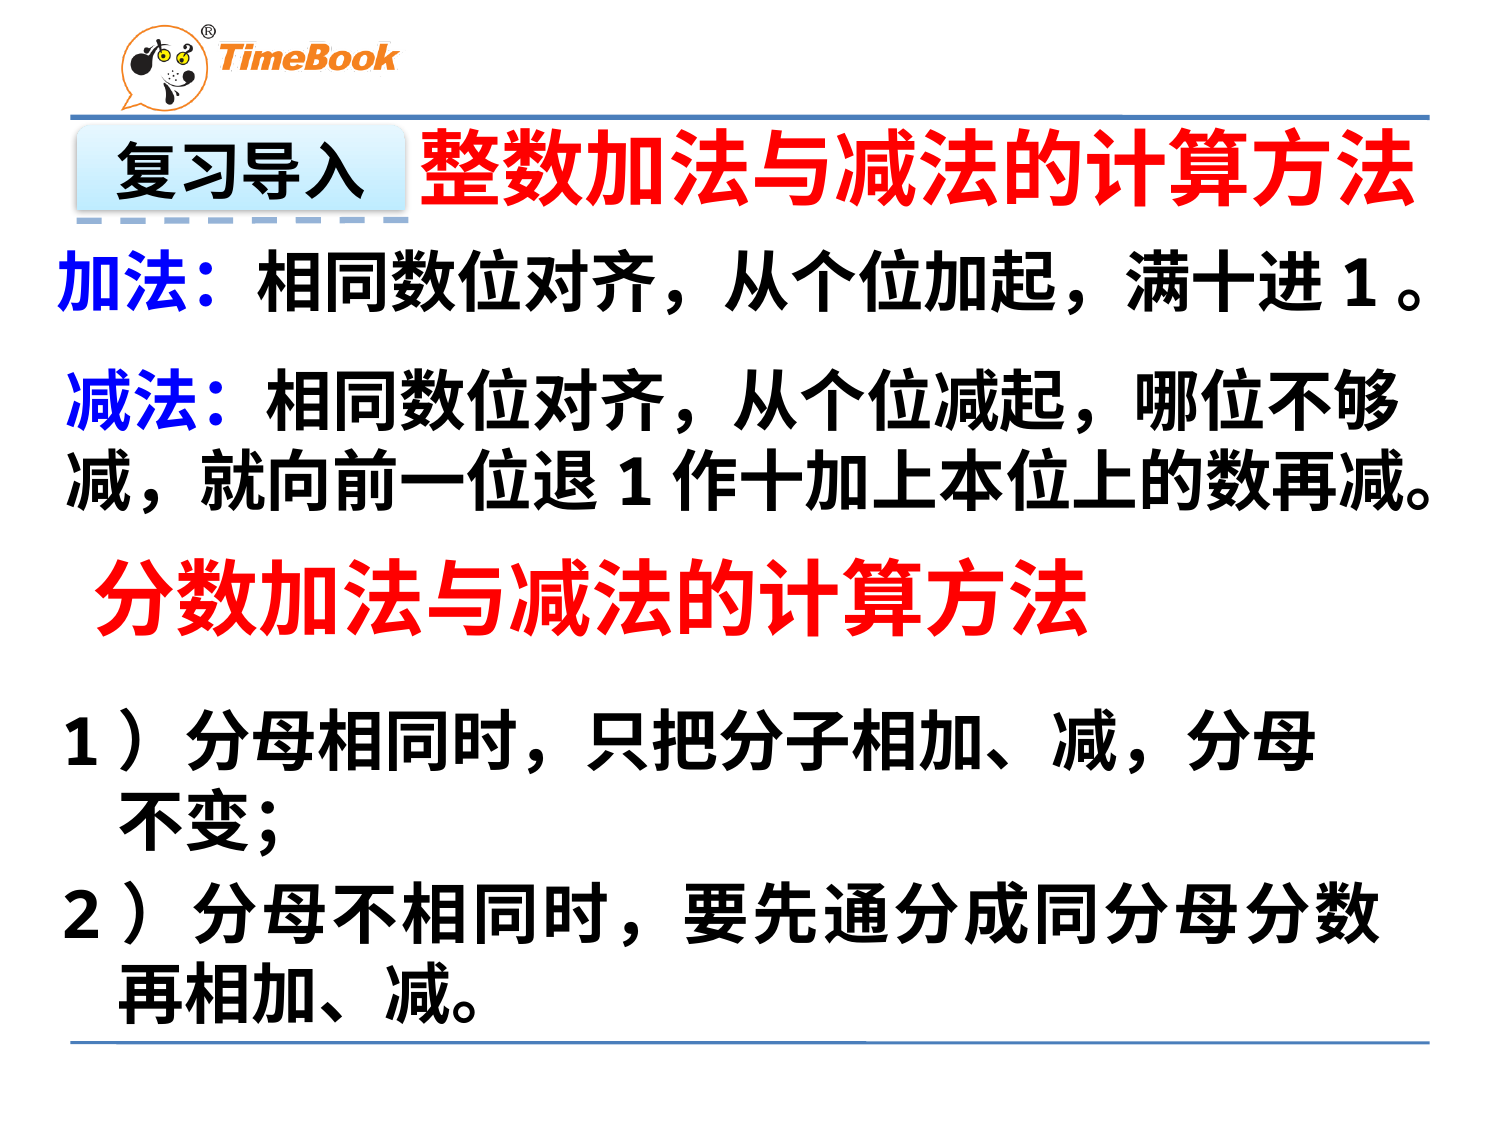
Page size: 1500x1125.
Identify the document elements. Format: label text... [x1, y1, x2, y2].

list 整数加法与减法的计算方法 [403, 109, 1459, 220]
text_box 复习导入 [75, 124, 406, 211]
text_box 1）分母相同时，只把分子相加、减，分母不变； 2）分母不相同时，要先通分成同分母分数再相加、减。 [46, 691, 1397, 1082]
text_box 分数加法与减法的计算方法 [77, 539, 1107, 654]
text_box 减法：相同数位对齐，从个位减起，哪位不够 减，就向前一位退1作十加上本位上的数再减。 [50, 351, 1500, 607]
text_box 加法：相同数位对齐，从个位加起，满十进1。 [41, 232, 1479, 327]
picture [118, 22, 408, 113]
